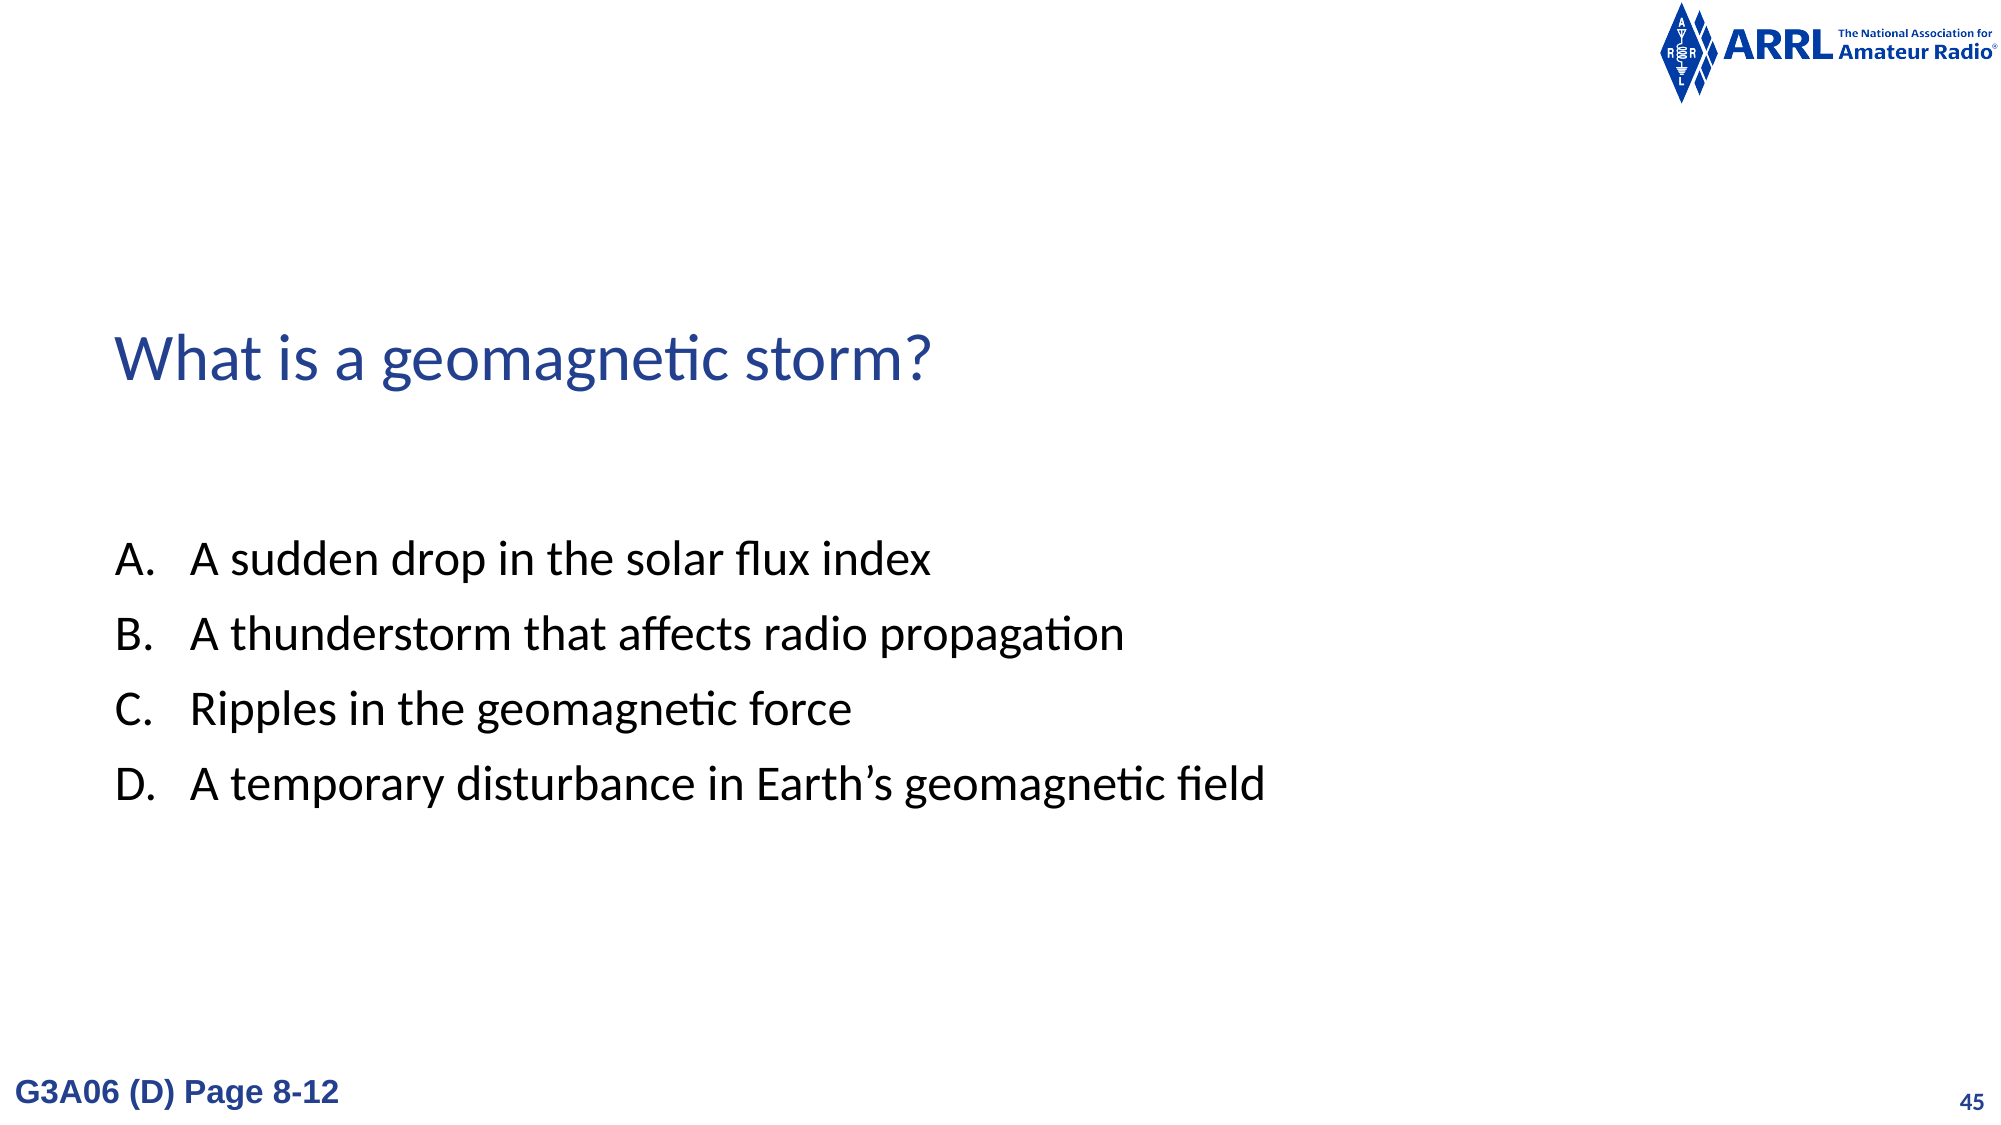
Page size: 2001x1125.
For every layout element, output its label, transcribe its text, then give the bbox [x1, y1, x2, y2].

text_box G3A06 (D) Page 8-12 [0, 1062, 1313, 1118]
list A sudden drop in the solar flux index A thunderstorm that affects radio propagation Ripples in the geomagnetic force A temporary disturbance in Earth’s geomagnetic field [99, 525, 1900, 1005]
title What is a geomagnetic storm? [99, 249, 1900, 468]
text_box 45 [1875, 1077, 2000, 1123]
picture [1658, 0, 1999, 106]
